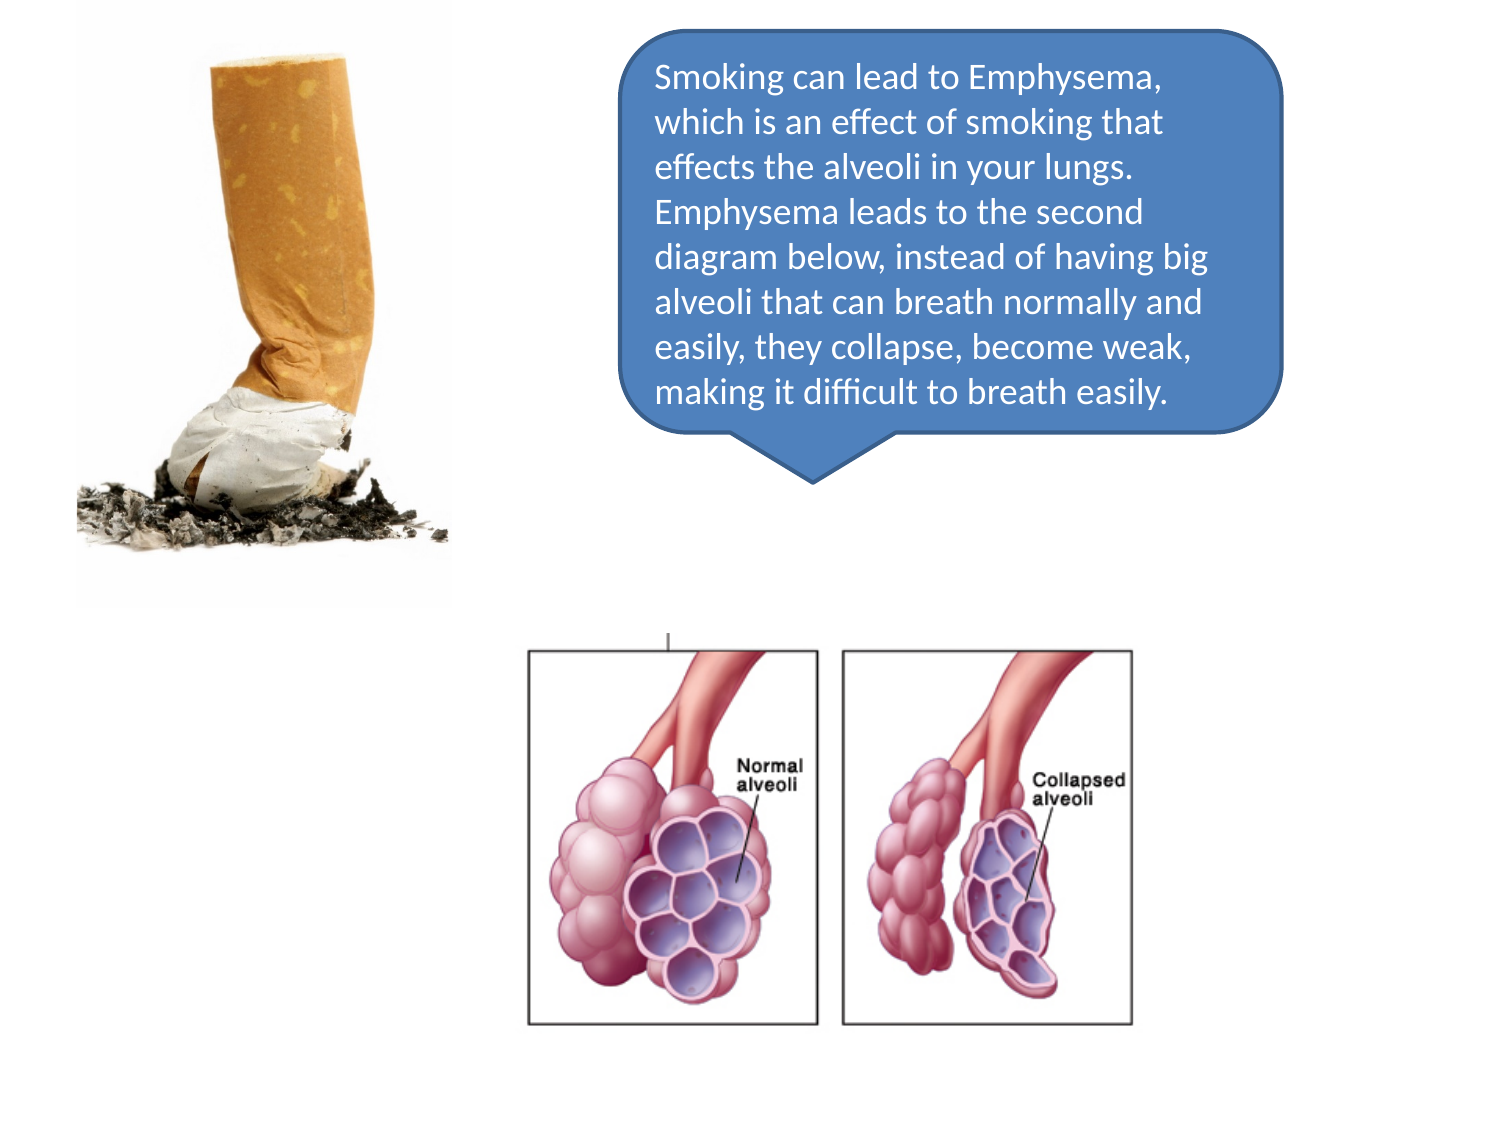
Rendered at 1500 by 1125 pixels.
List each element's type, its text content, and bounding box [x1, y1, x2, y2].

picture [76, 0, 452, 609]
text_box Smoking can lead to Emphysema, which is an effect of smoking that effects the alveoli in your lungs. Emphysema leads to the second diagram below, instead of having big alveoli that can breath normally and easily, they collapse, become weak, making it difficult to breath easily. [617, 28, 1284, 485]
picture [504, 633, 1152, 1043]
